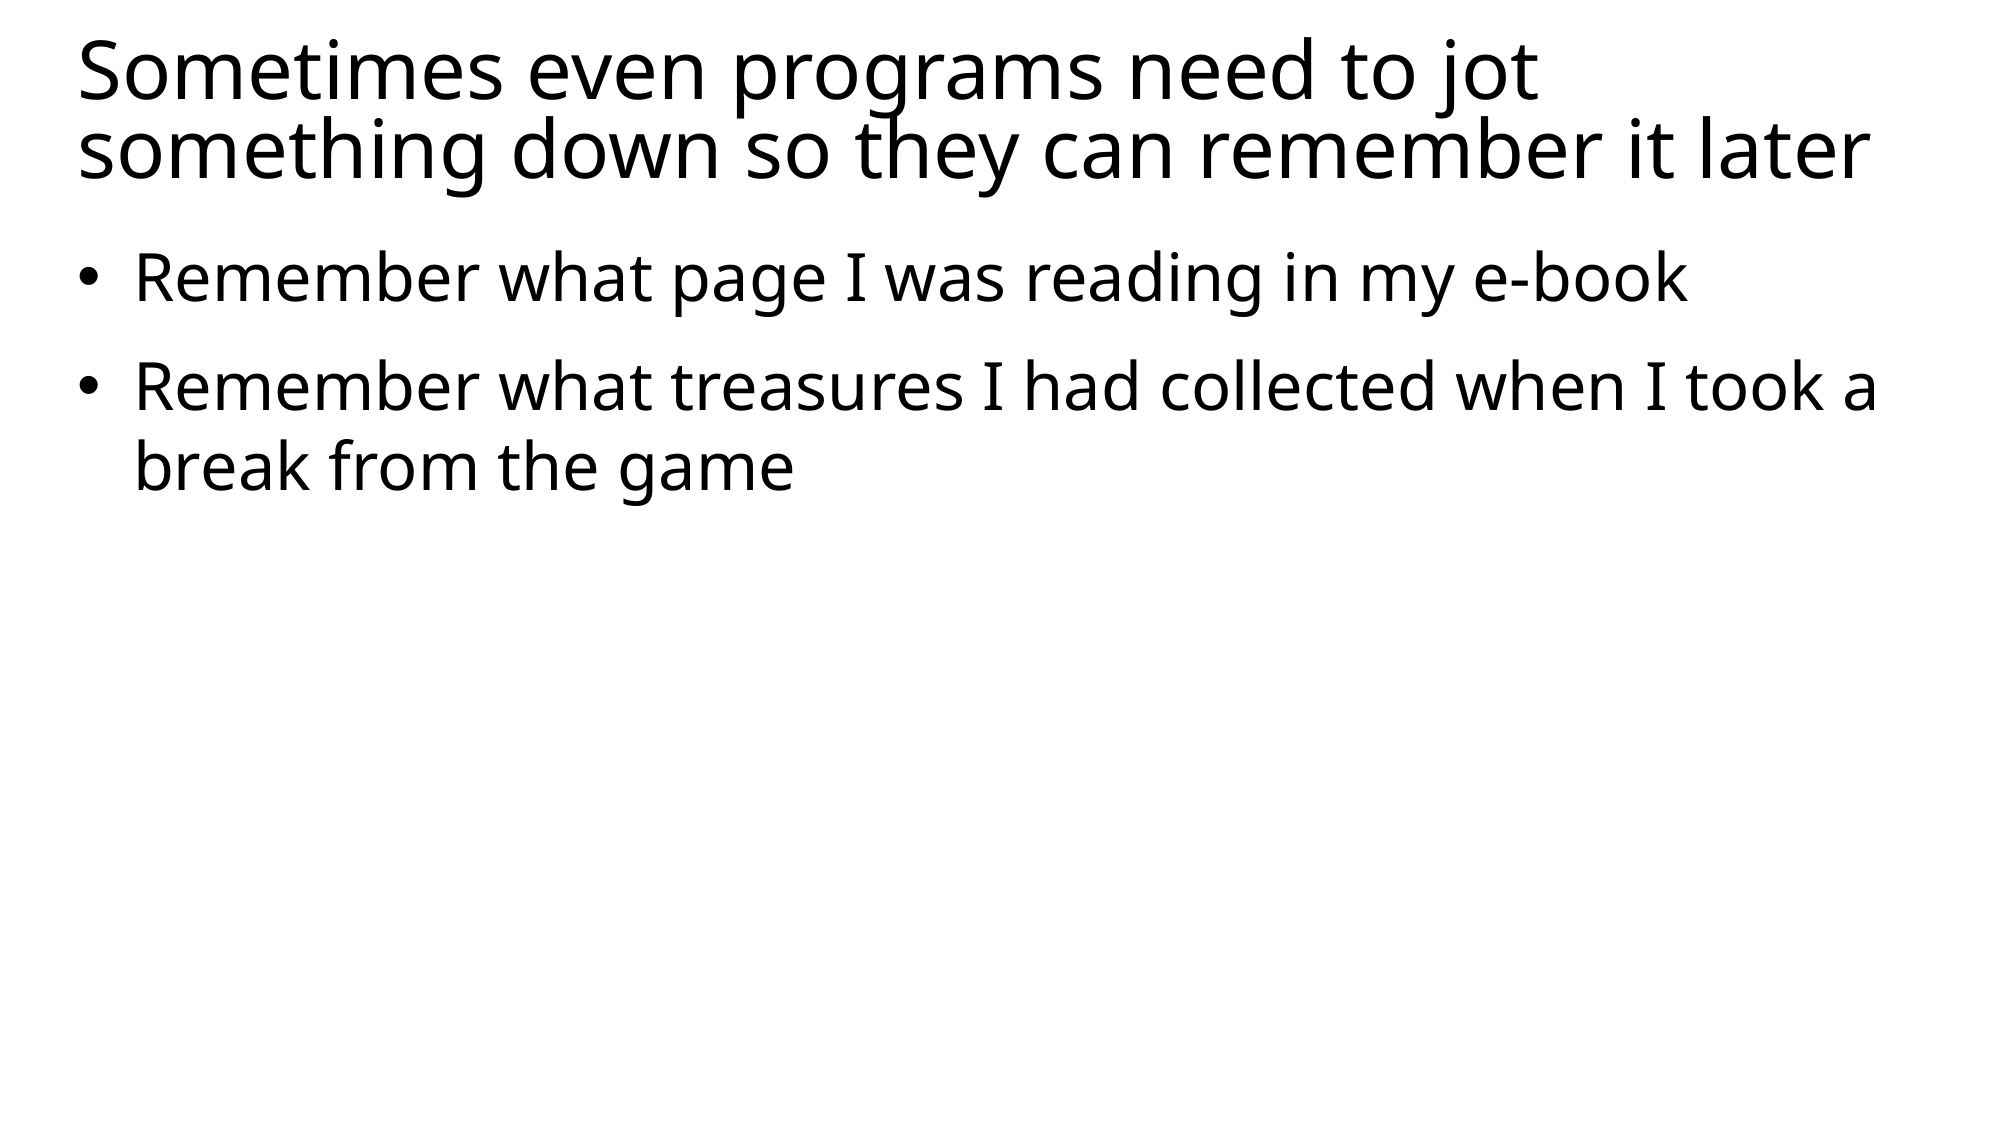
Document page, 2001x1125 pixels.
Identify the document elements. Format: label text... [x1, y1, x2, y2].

title Sometimes even programs need to jot something down so they can remember it later [62, 29, 1953, 205]
list Remember what page I was reading in my e-book Remember what treasures I had collected when I took a break from the game [62, 227, 1953, 1096]
